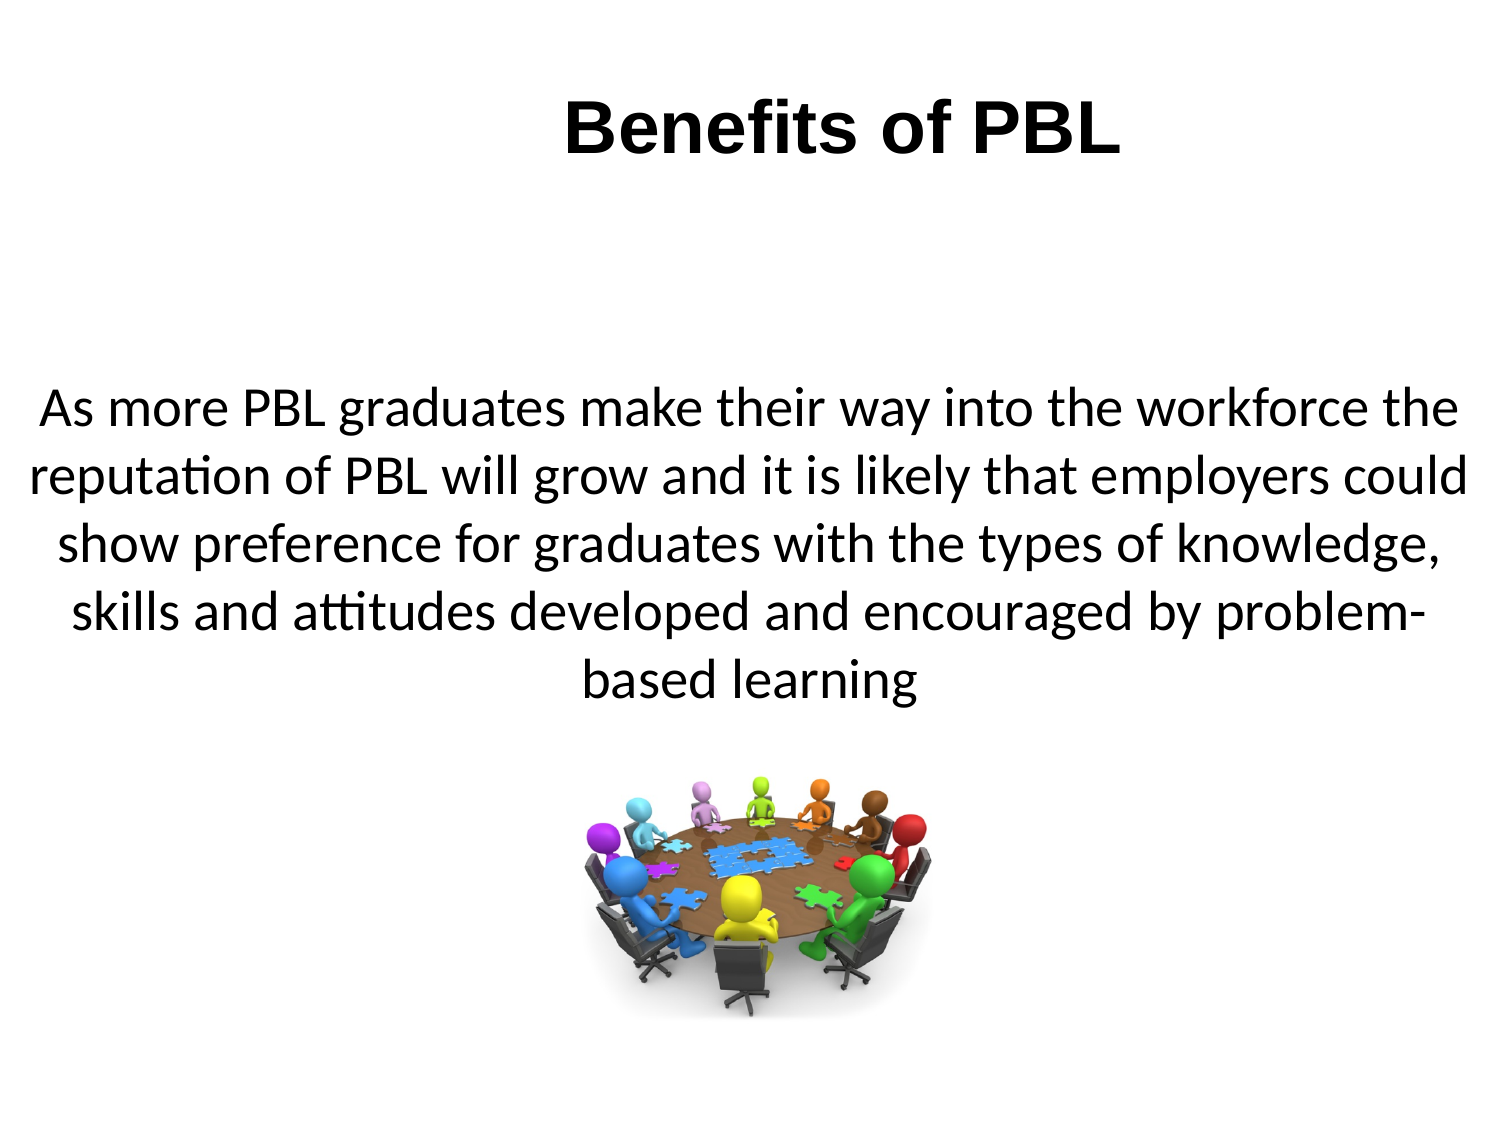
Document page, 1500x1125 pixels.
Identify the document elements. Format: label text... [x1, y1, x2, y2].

picture [574, 749, 940, 1024]
subtitle As more PBL graduates make their way into the workforce the reputation of PBL will grow and it is likely that employers could show preference for graduates with the types of knowledge, skills and attitudes developed and encouraged by problem-based learning [0, 362, 1500, 723]
title Benefits of PBL [0, 0, 1500, 242]
